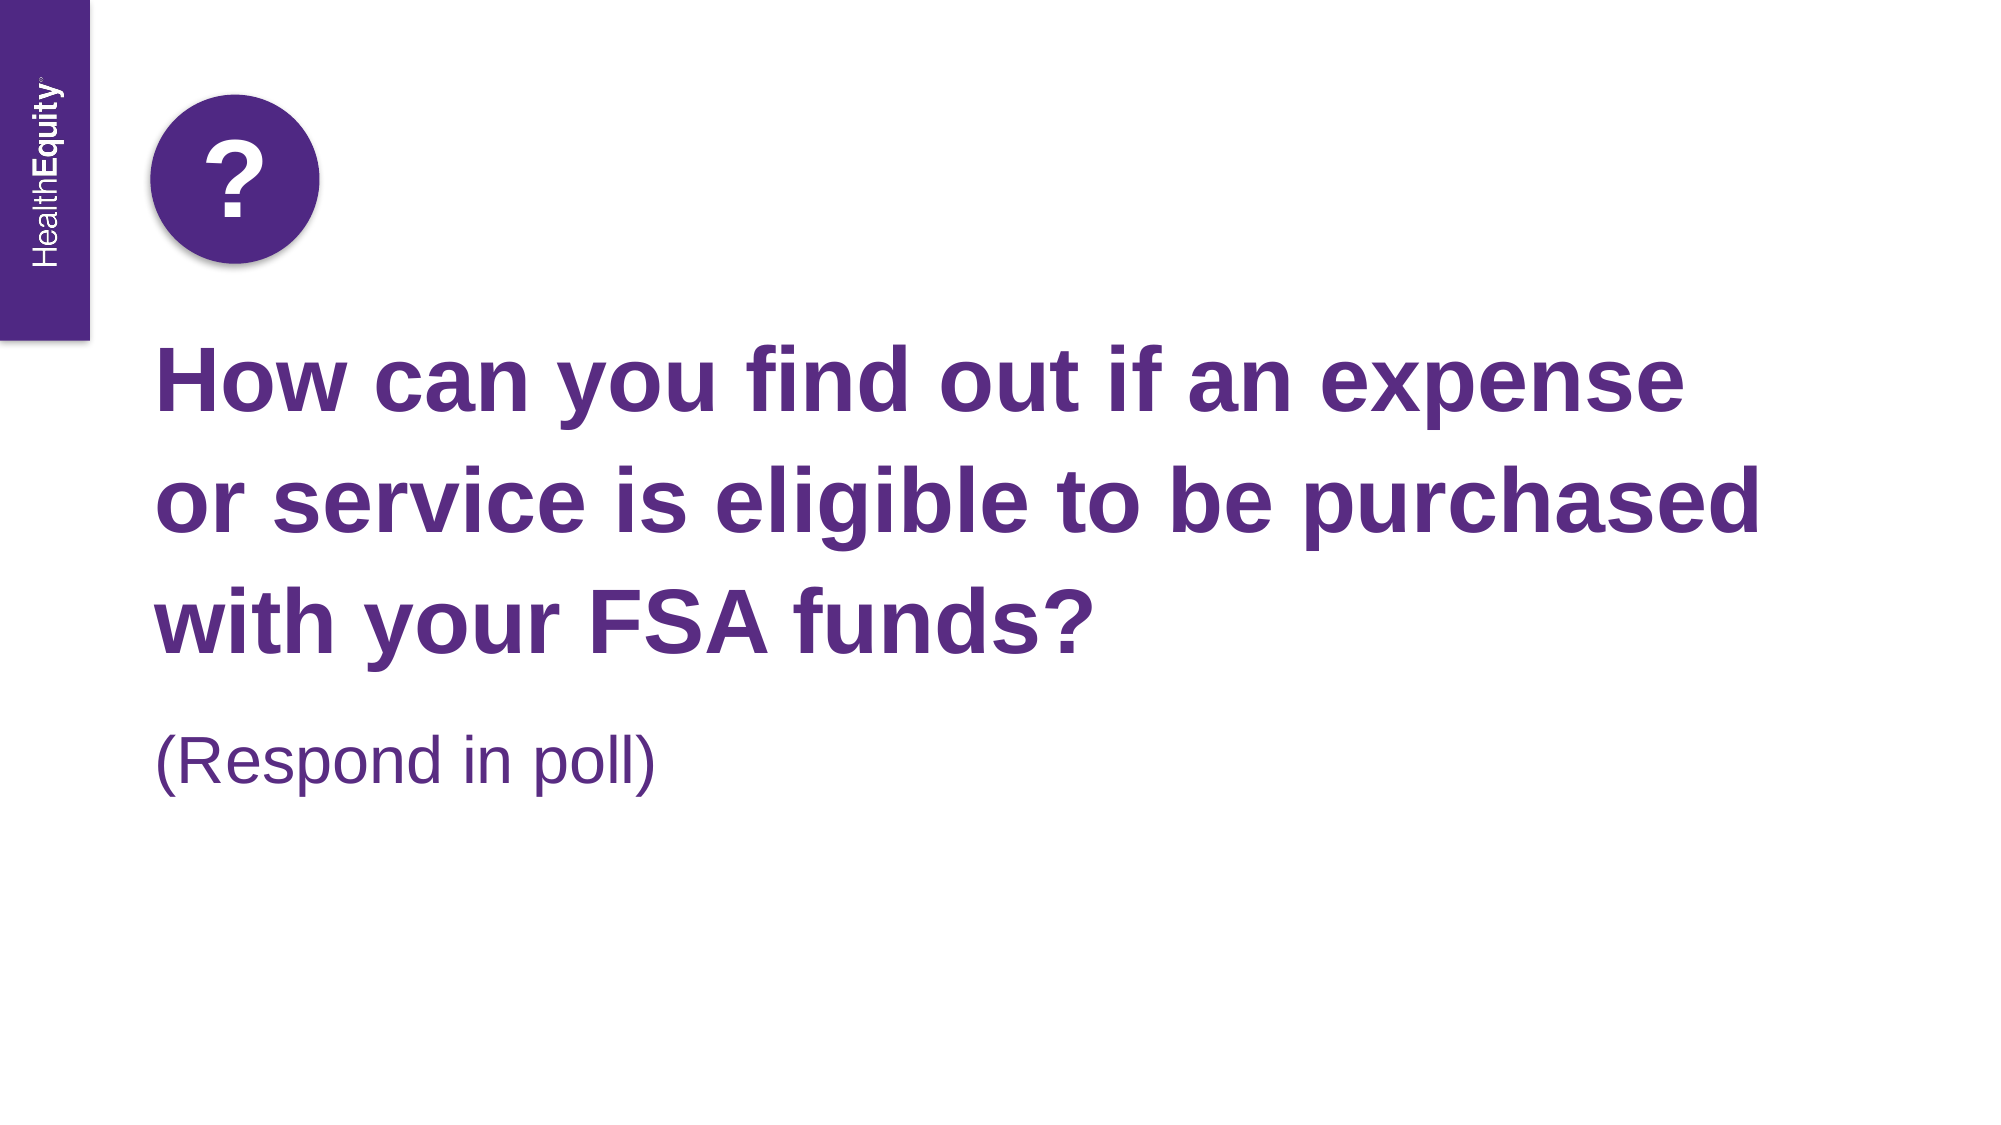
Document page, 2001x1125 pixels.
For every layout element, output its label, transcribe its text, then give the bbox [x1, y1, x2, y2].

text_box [150, 94, 320, 264]
picture [33, 78, 64, 266]
text_box How can you find out if an expense or service is eligible to be purchased with your FSA funds? (Respond in poll) [140, 301, 1803, 989]
